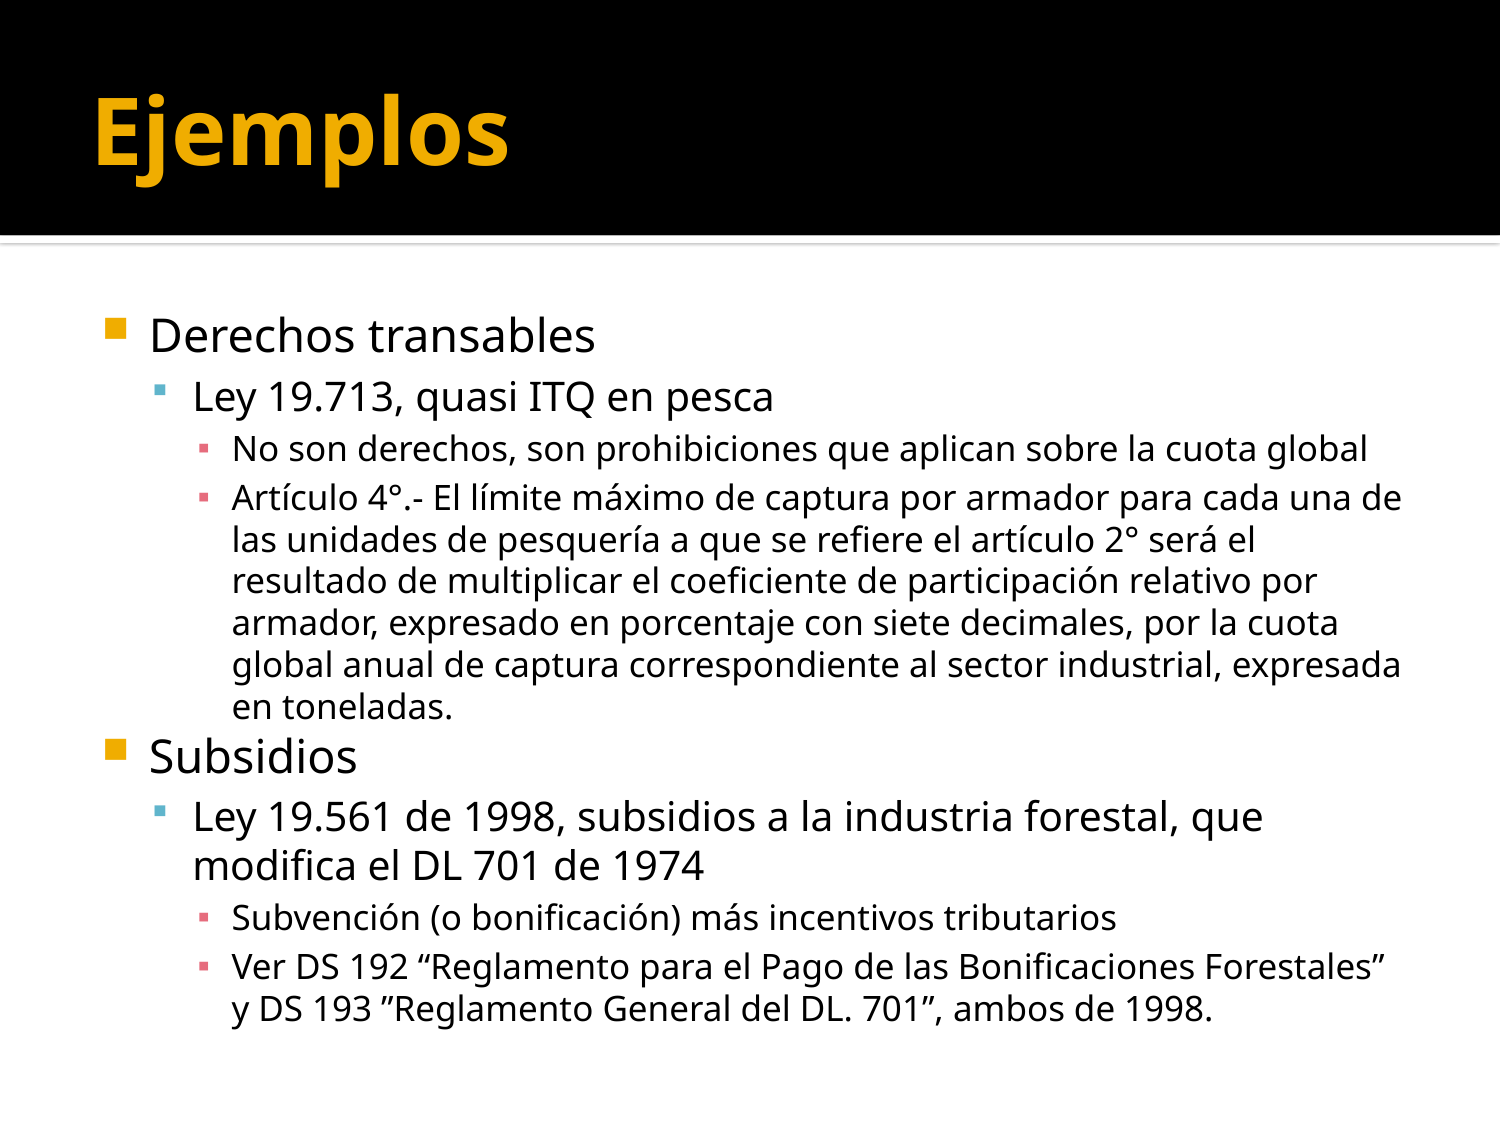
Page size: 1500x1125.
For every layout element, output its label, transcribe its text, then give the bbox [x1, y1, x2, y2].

list Derechos transables Ley 19.713, quasi ITQ en pesca No son derechos, son prohibiciones que aplican sobre la cuota global Artículo 4°.- El límite máximo de captura por armador para cada una de las unidades de pesquería a que se refiere el artículo 2° será el resultado de multiplicar el coeficiente de participación relativo por armador, expresado en porcentaje con siete decimales, por la cuota global anual de captura correspondiente al sector industrial, expresada en toneladas. Subsidios Ley 19.561 de 1998, subsidios a la industria forestal, que modifica el DL 701 de 1974 Subvención (o bonificación) más incentivos tributarios Ver DS 192 “Reglamento para el Pago de las Bonificaciones Forestales” y DS 193 ”Reglamento General del DL. 701”, ambos de 1998. [75, 291, 1425, 1050]
title Ejemplos [75, 25, 1425, 231]
